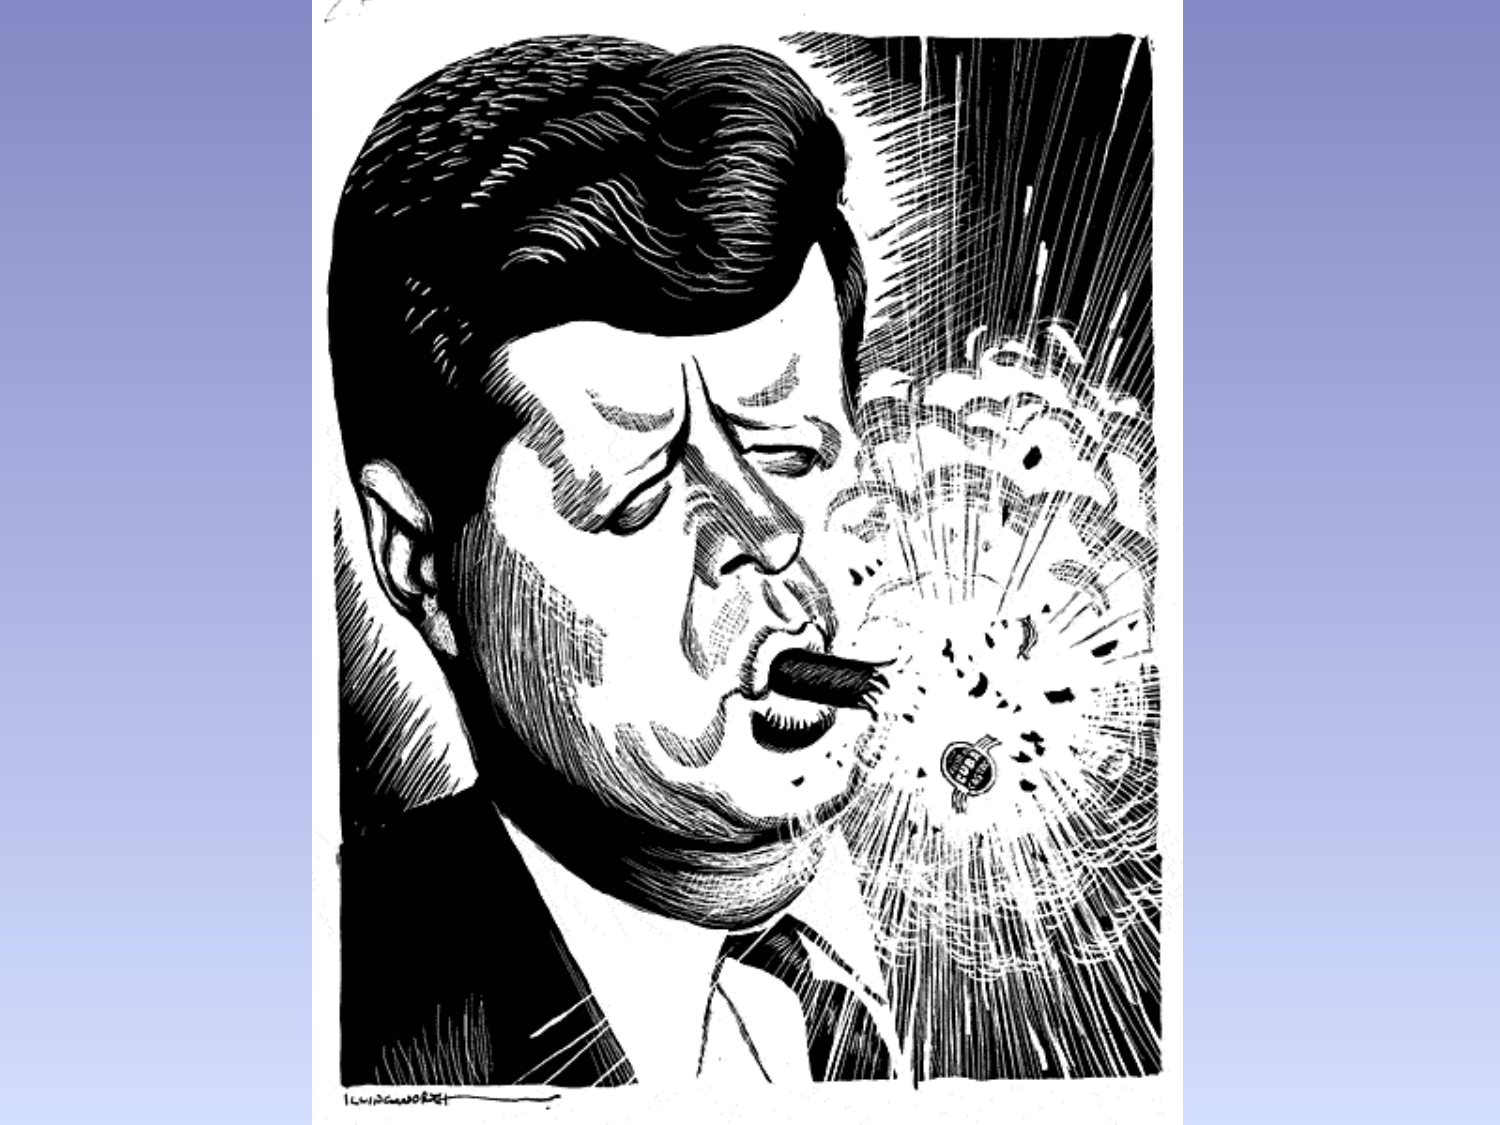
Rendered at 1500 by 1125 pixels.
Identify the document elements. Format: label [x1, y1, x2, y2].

picture [312, 0, 1183, 1125]
